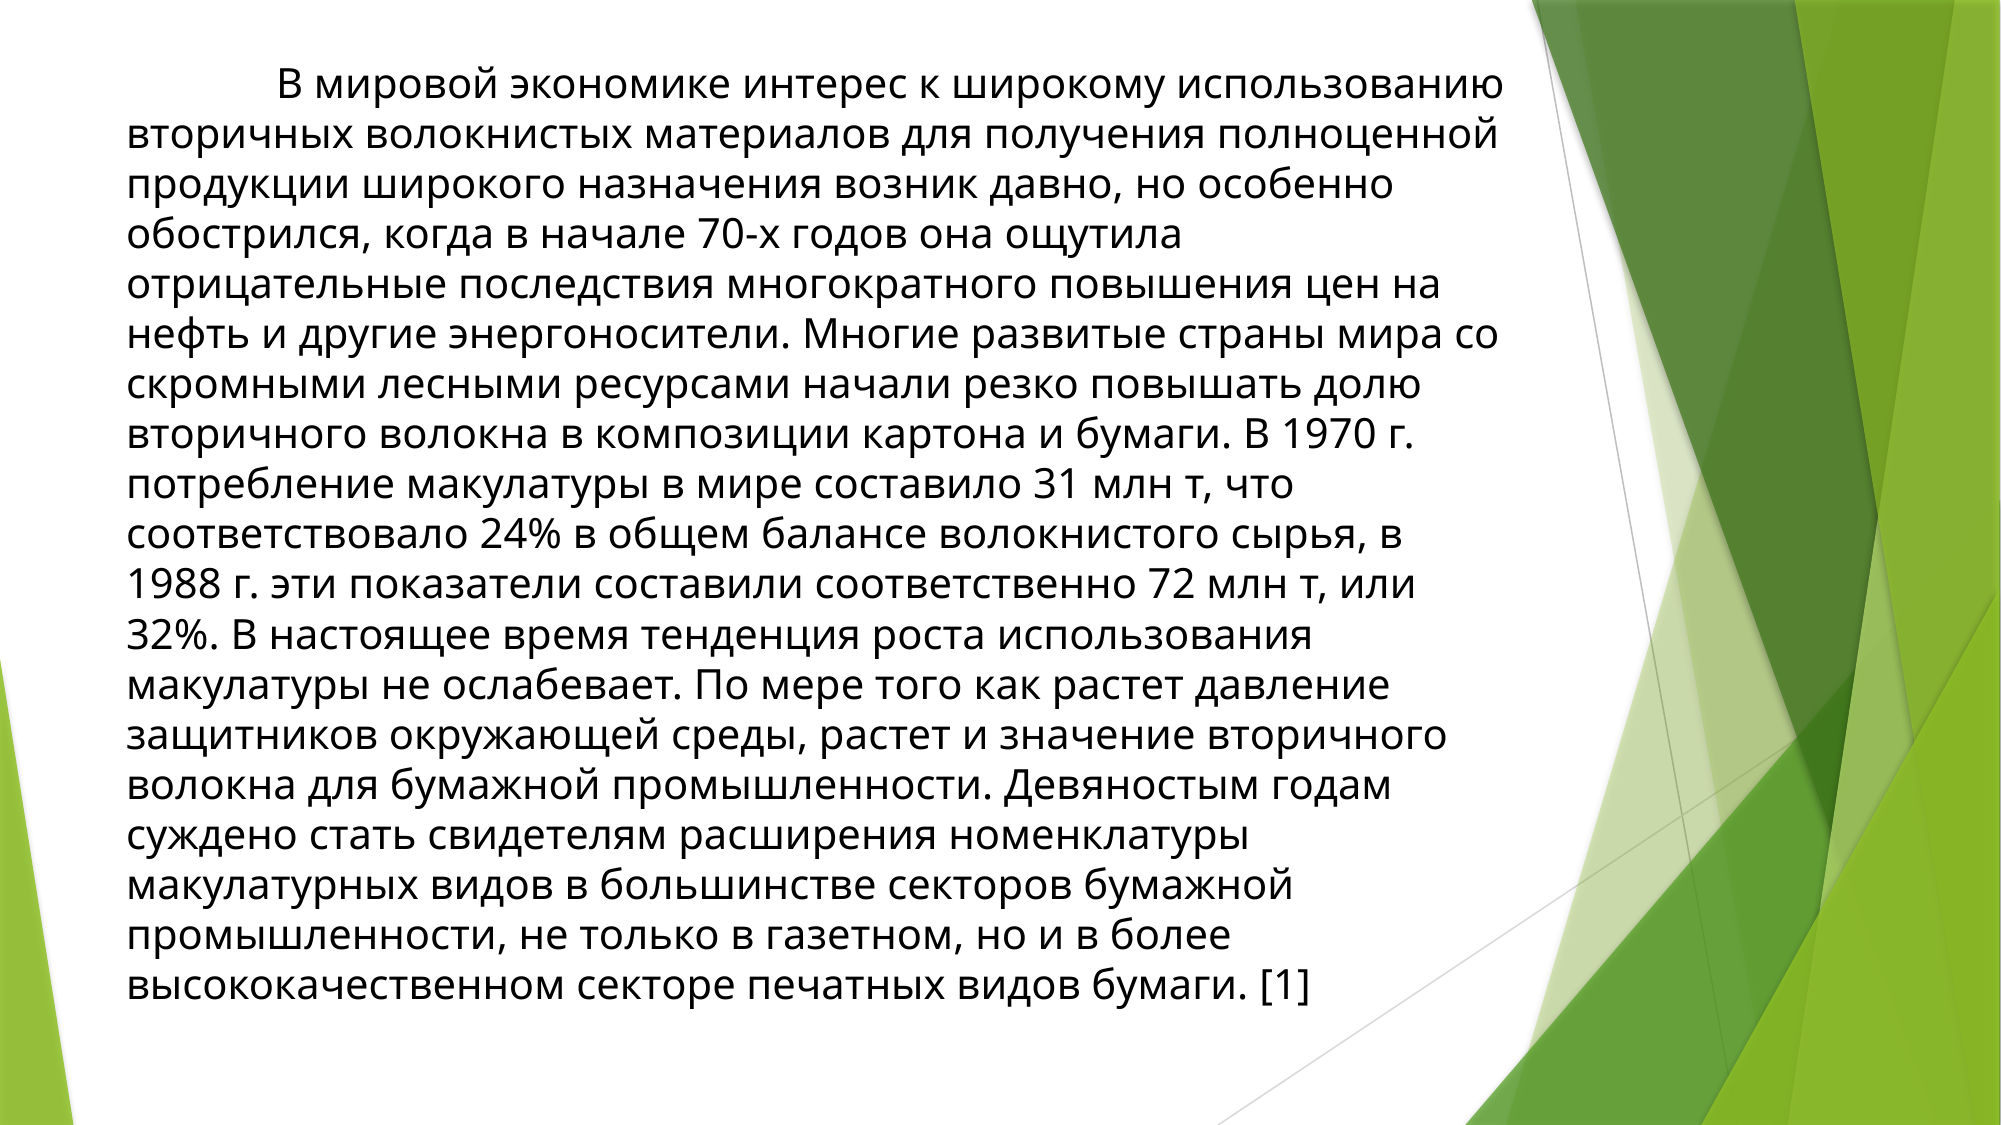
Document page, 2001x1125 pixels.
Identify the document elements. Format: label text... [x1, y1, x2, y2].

list В мировой экономике интерес к широкому использованию вторичных волокнистых материалов для получения полноценной продукции широкого назначения возник давно, но особенно обострился, когда в начале 70-х годов она ощутила отрицательные последствия многократного повышения цен на нефть и другие энергоносители. Многие развитые страны мира со скромными лесными ресурсами начали резко повышать долю вторичного волокна в композиции картона и бумаги. В 1970 г. потребление макулатуры в мире составило 31 млн т, что соответствовало 24% в общем балансе волокнистого сырья, в 1988 г. эти показатели составили соответственно 72 млн т, или 32%. В настоящее время тенденция роста использования макулатуры не ослабевает. По мере того как растет давление защитников окружающей среды, растет и значение вторичного волокна для бумажной промышленности. Девяностым годам суждено стать свидетелям расширения номенклатуры макулатурных видов в большинстве секторов бумажной промышленности, не только в газетном, но и в более высококачественном секторе печатных видов бумаги. [1] [111, 49, 1522, 1022]
